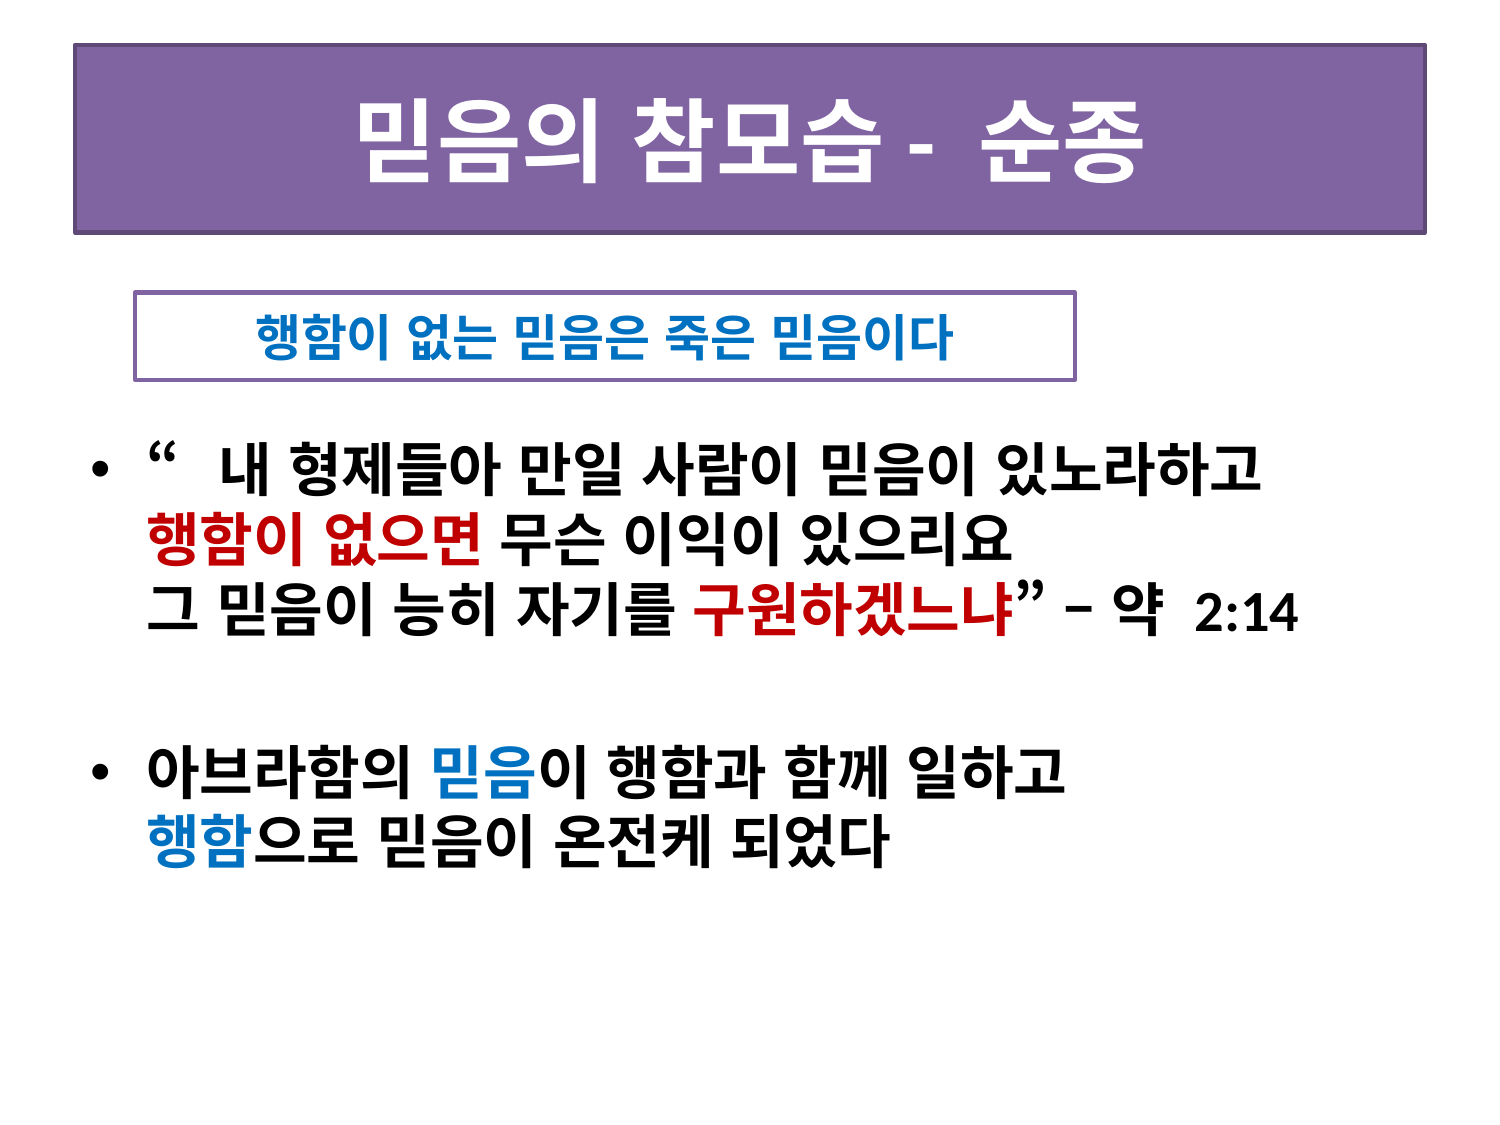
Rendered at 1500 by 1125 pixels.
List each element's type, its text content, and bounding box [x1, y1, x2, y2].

text_box 행함이 없는 믿음은 죽은 믿음이다 [133, 290, 1077, 382]
title 믿음의 참모습- 순종 [73, 43, 1427, 235]
list “내 형제들아 만일 사람이 믿음이 있노라하고 행함이 없으면 무슨 이익이 있으리요 그 믿음이 능히 자기를 구원하겠느냐” – 약 2:14 아브라함의 믿음이 행함과 함께 일하고 행함으로 믿음이 온전케 되었다 [75, 262, 1425, 1005]
